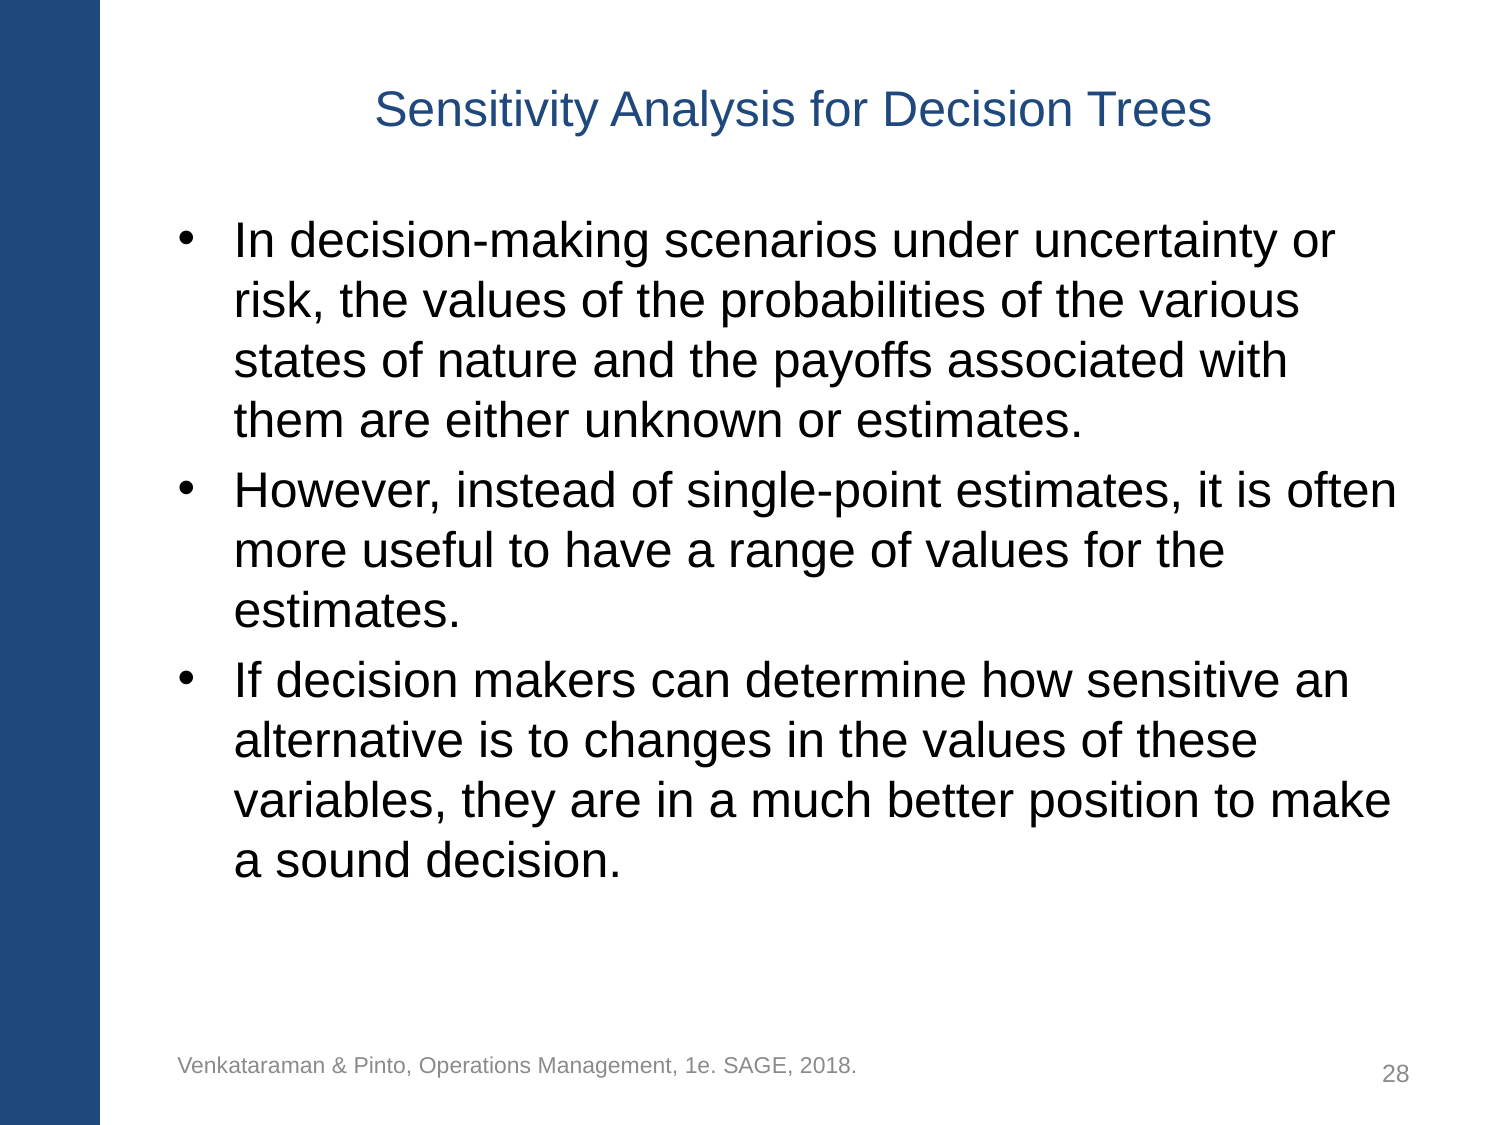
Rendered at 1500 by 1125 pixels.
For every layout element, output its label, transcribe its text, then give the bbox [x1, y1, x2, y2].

slide_number 28 [1350, 1042, 1425, 1103]
footer Venkataraman & Pinto, Operations Management, 1e. SAGE, 2018. [162, 1042, 1313, 1103]
list In decision-making scenarios under uncertainty or risk, the values of the probabilities of the various states of nature and the payoffs associated with them are either unknown or estimates. However, instead of single-point estimates, it is often more useful to have a range of values for the estimates. If decision makers can determine how sensitive an alternative is to changes in the values of these variables, they are in a much better position to make a sound decision. [162, 200, 1425, 1025]
title Sensitivity Analysis for Decision Trees [162, 12, 1425, 200]
